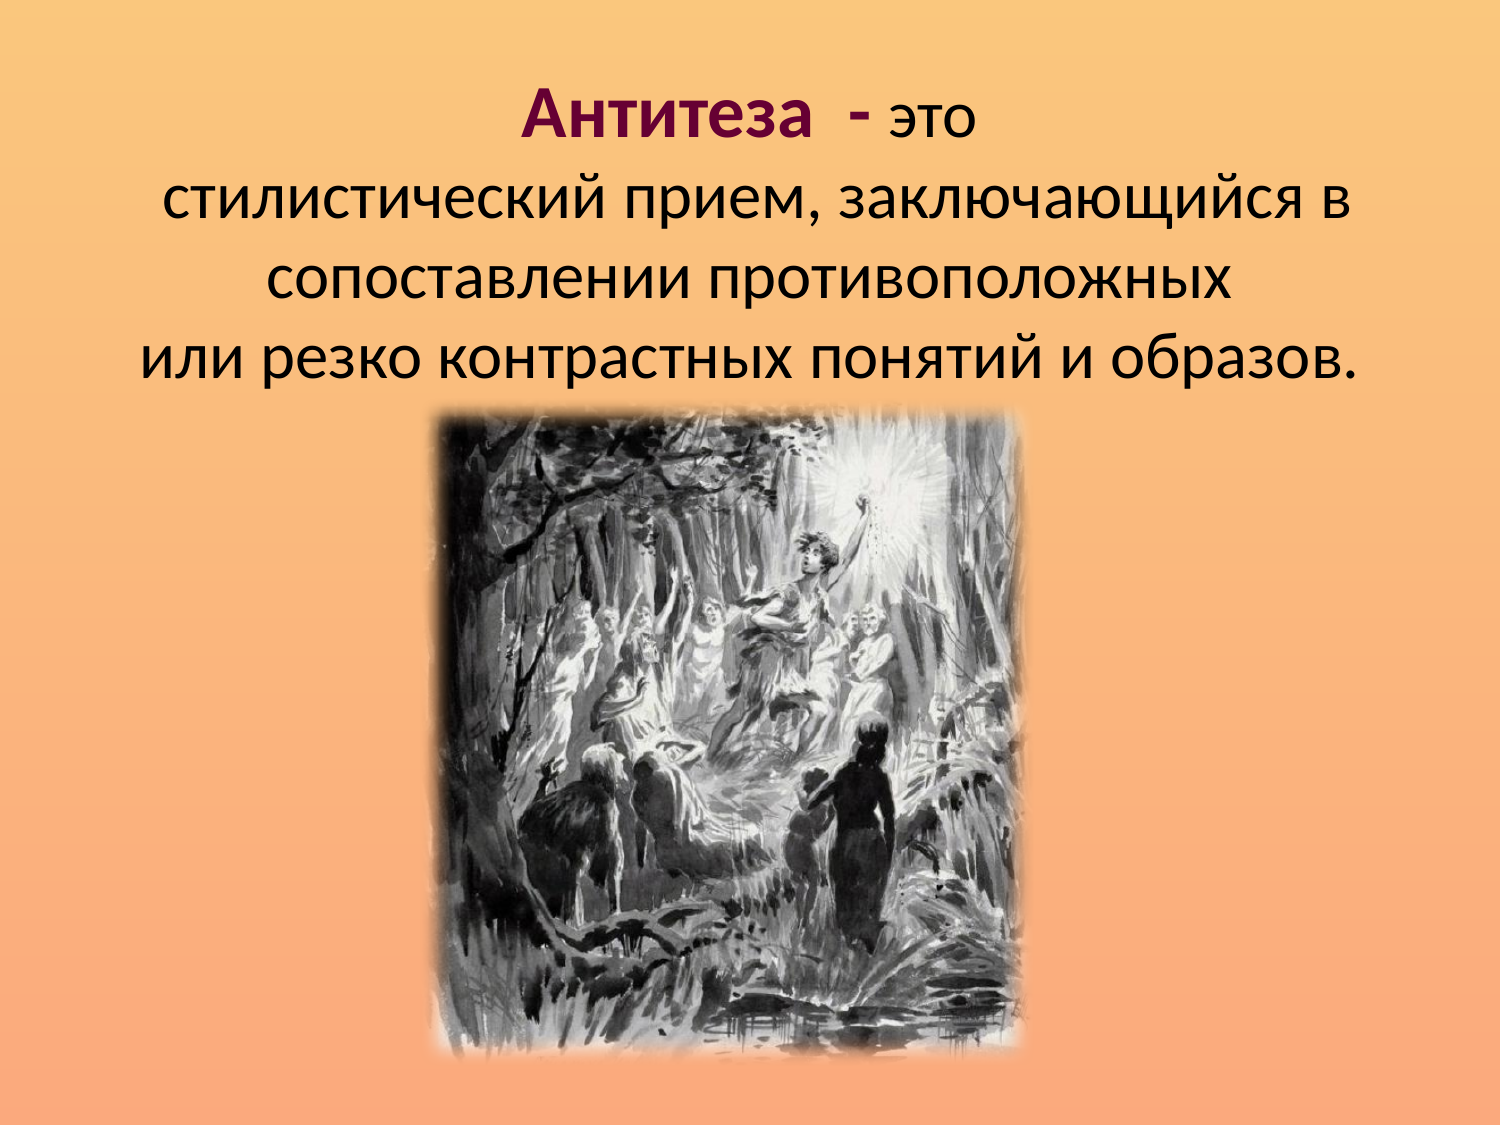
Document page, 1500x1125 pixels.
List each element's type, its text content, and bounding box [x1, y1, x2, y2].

list Антитеза - это стилистический прием, заключающийся в сопоставлении противоположных или резко контрастных понятий и образов. [75, 54, 1425, 1071]
picture [418, 396, 1034, 1066]
